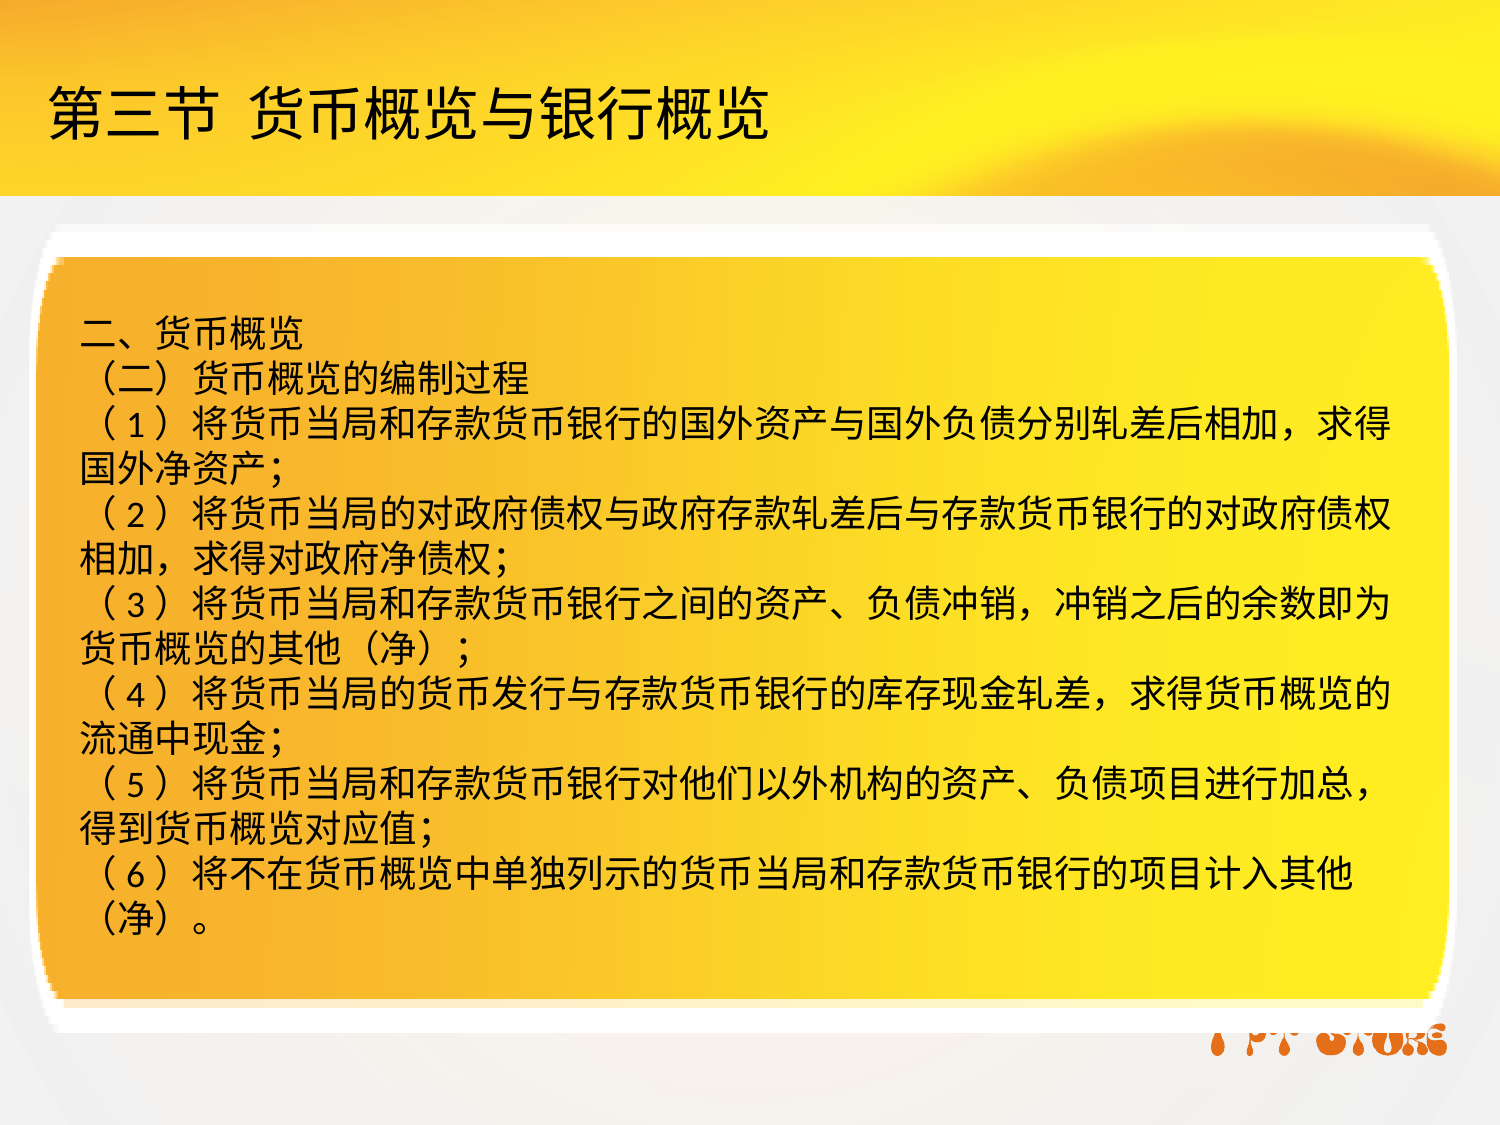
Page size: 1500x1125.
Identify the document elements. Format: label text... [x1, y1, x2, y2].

picture [0, 0, 1500, 1125]
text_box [29, 224, 1500, 1125]
title 第三节 货币概览与银行概览 [0, 54, 1085, 171]
